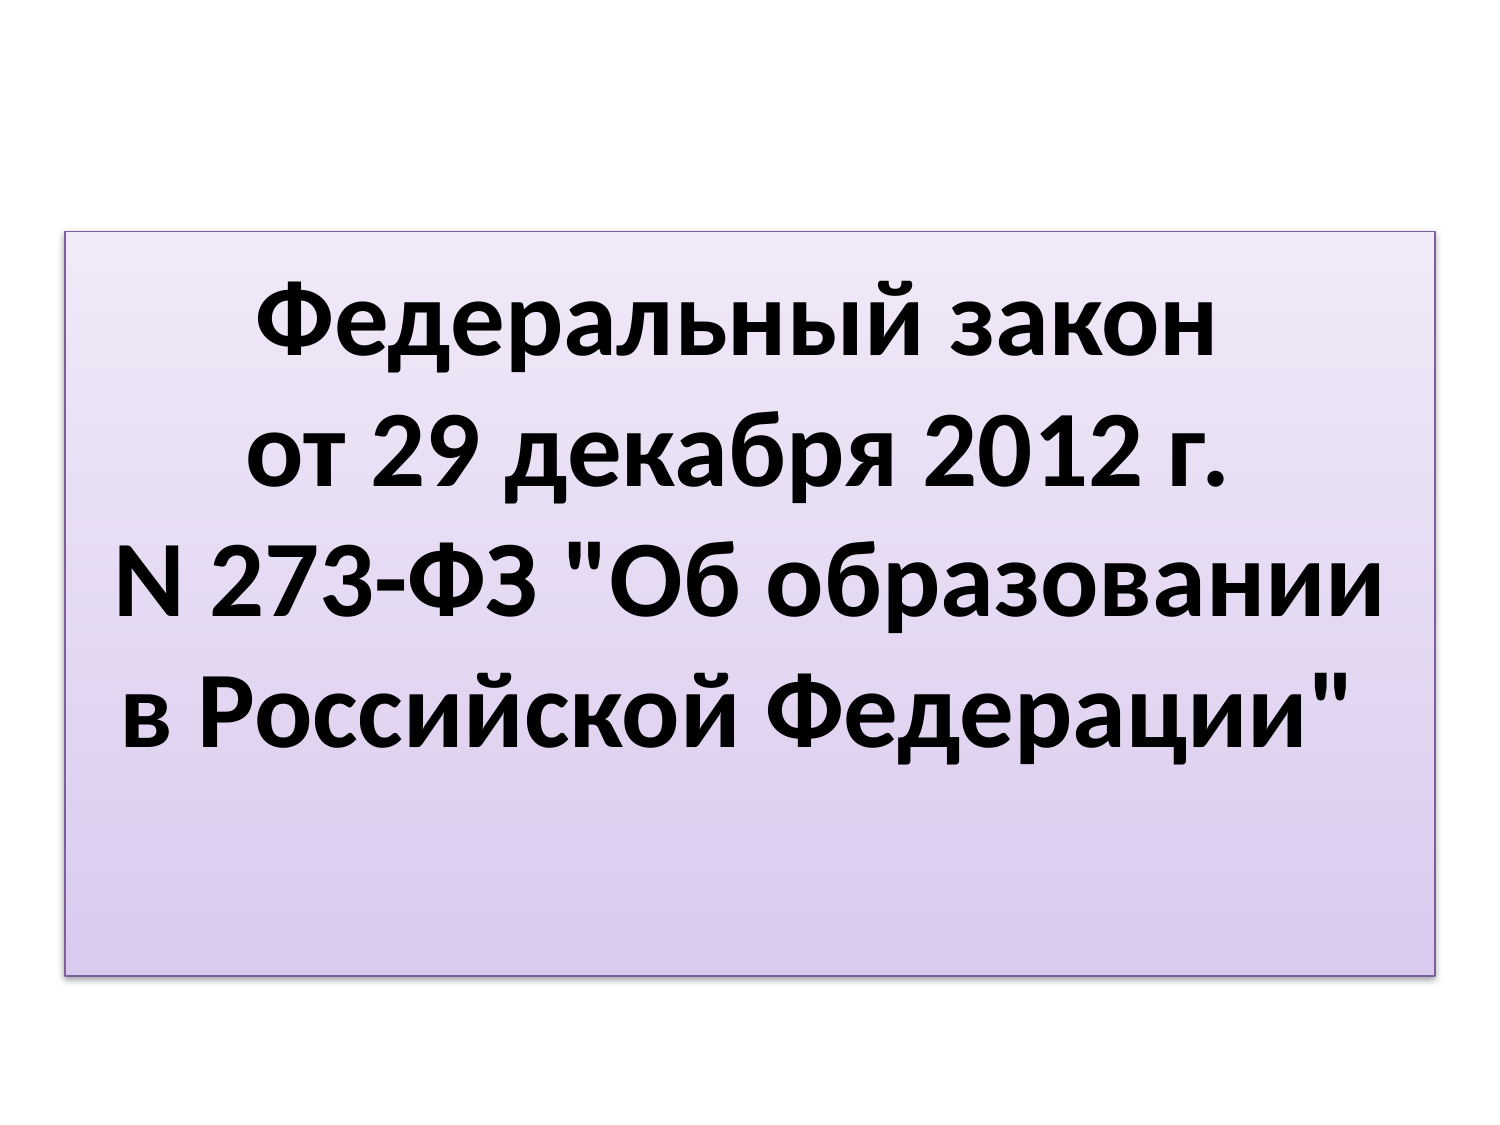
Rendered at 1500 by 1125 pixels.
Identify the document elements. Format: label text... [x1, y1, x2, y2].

title Федеральный закон от 29 декабря 2012 г. N 273-ФЗ "Об образовании в Российской Федерации" [64, 231, 1436, 977]
